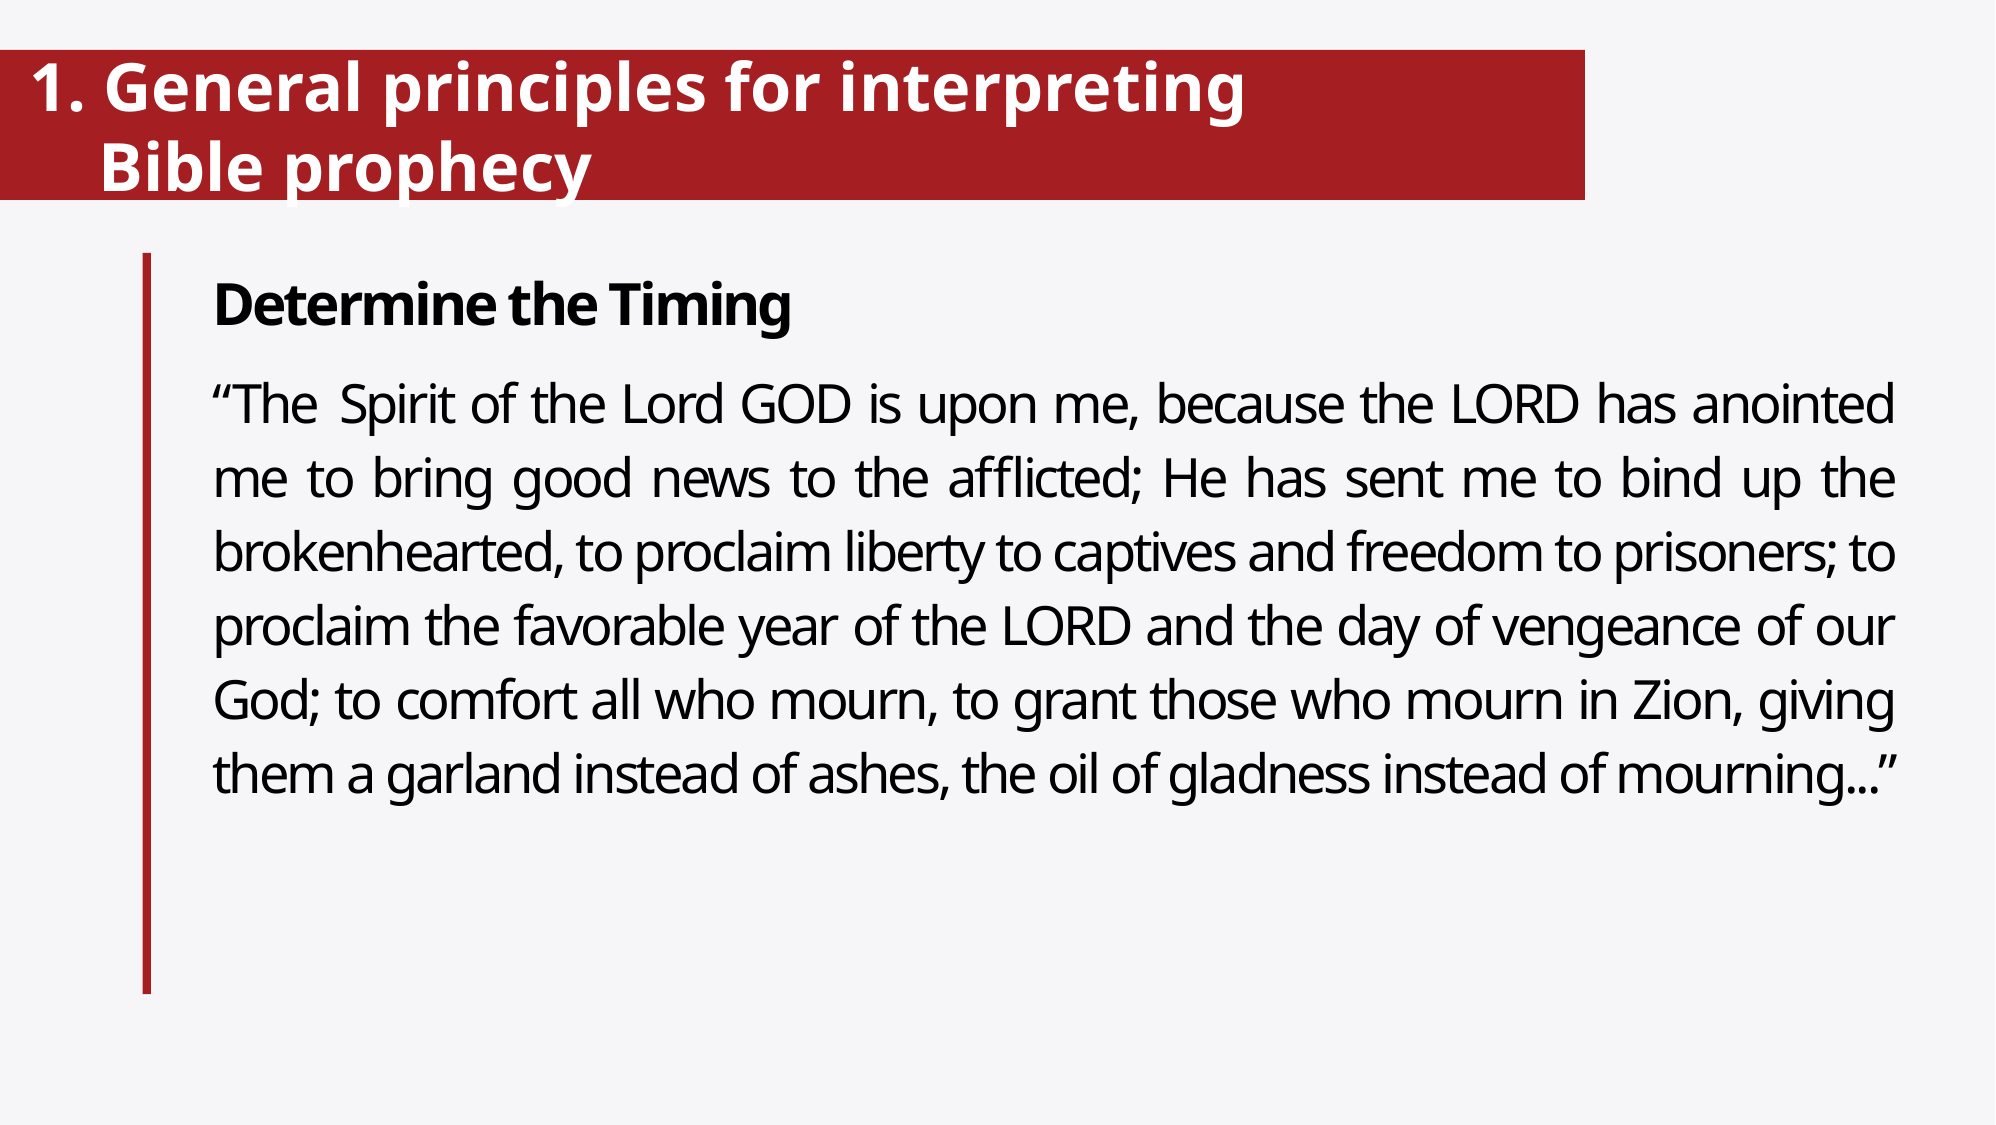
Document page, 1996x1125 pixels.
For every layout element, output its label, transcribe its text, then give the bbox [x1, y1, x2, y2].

subtitle Determine the Timing “The Spirit of the Lord GOD is upon me, because the LORD has anointed me to bring good news to the afflicted; He has sent me to bind up the brokenhearted, to proclaim liberty to captives and freedom to prisoners; to proclaim the favorable year of the LORD and the day of vengeance of our God; to comfort all who mourn, to grant those who mourn in Zion, giving them a garland instead of ashes, the oil of gladness instead of mourning...” [197, 249, 1910, 1000]
title 1. General principles for interpreting Bible prophecy [14, 62, 1810, 188]
